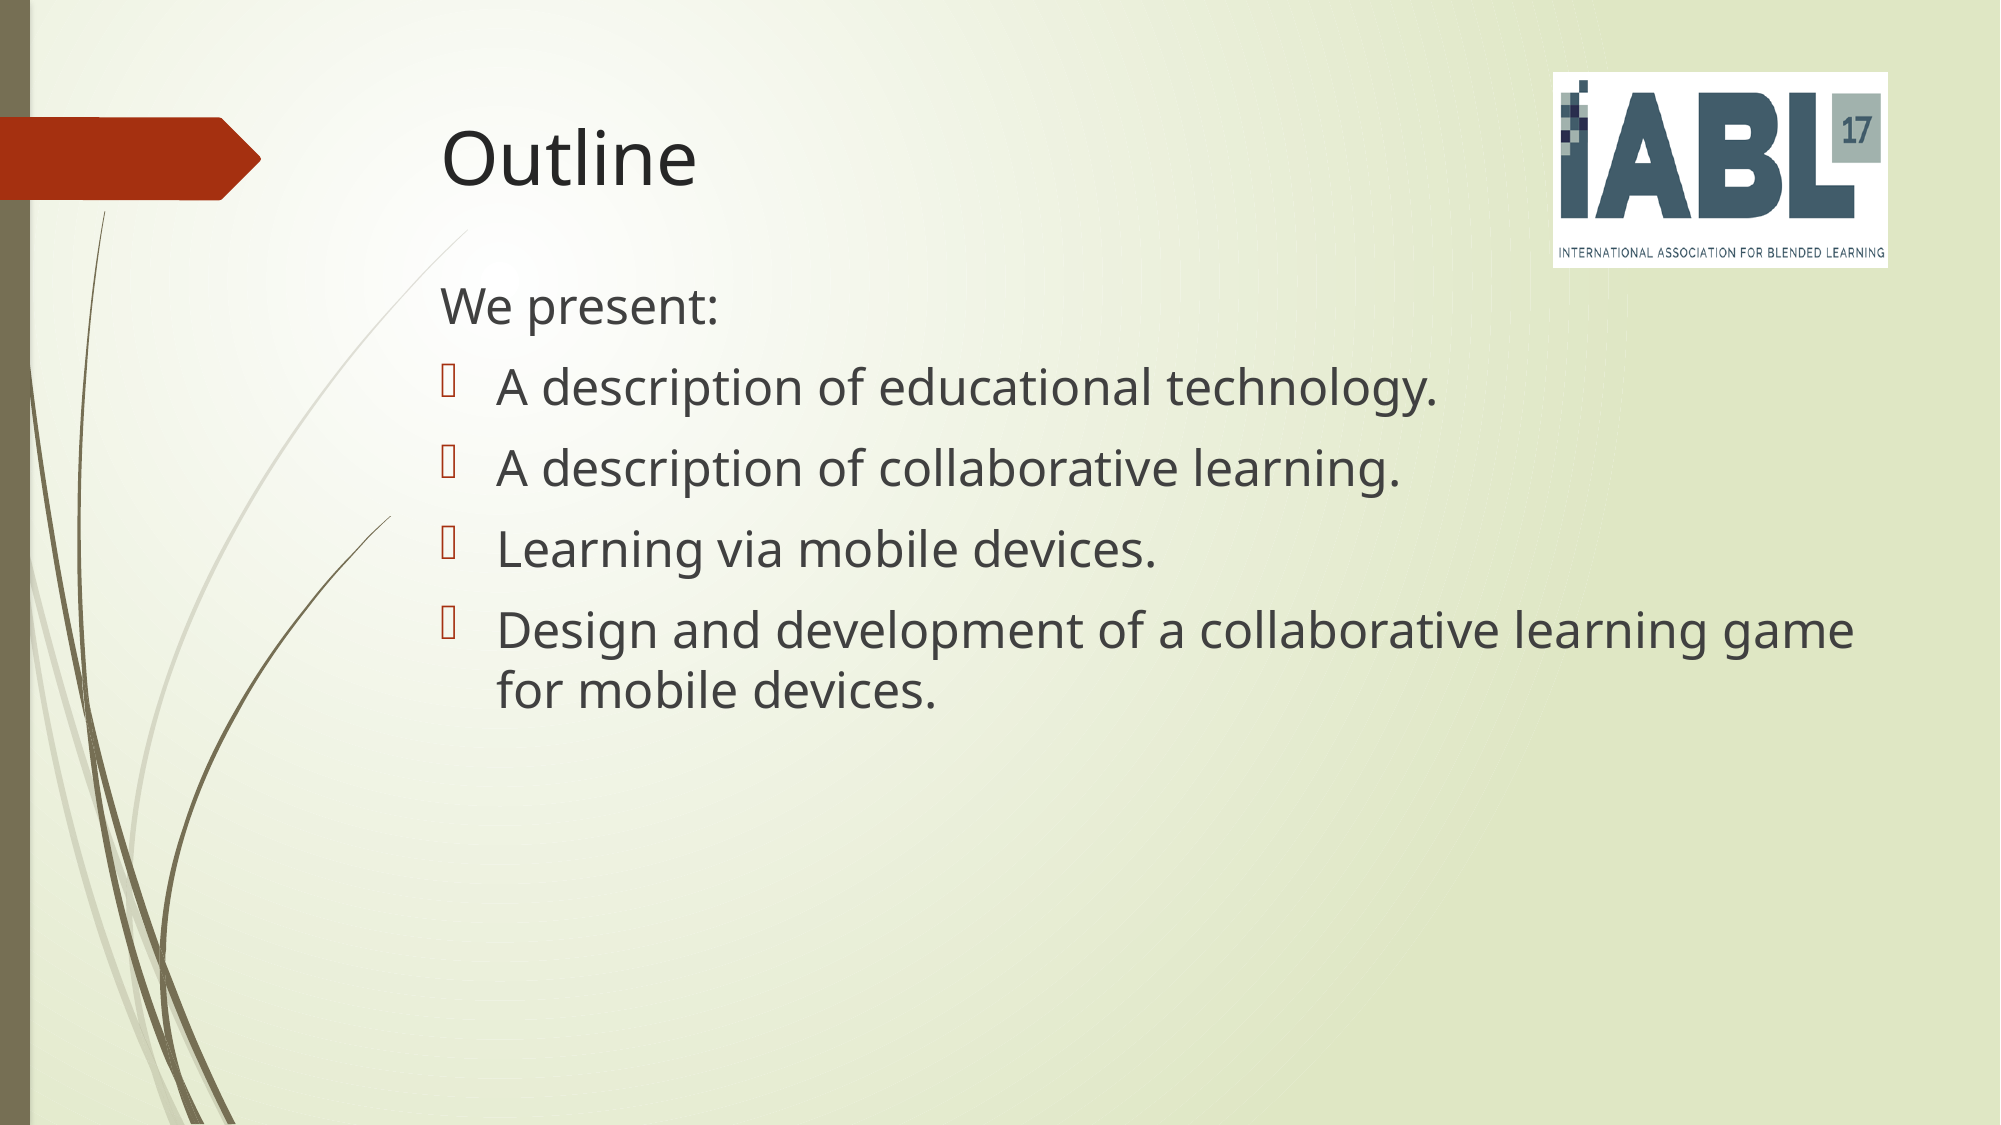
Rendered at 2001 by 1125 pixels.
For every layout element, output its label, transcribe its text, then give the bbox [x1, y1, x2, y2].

list We present: A description of educational technology. A description of collaborative learning. Learning via mobile devices. Design and development of a collaborative learning game for mobile devices. [424, 267, 1887, 970]
picture [1553, 72, 1888, 268]
title Outline [425, 102, 1548, 267]
